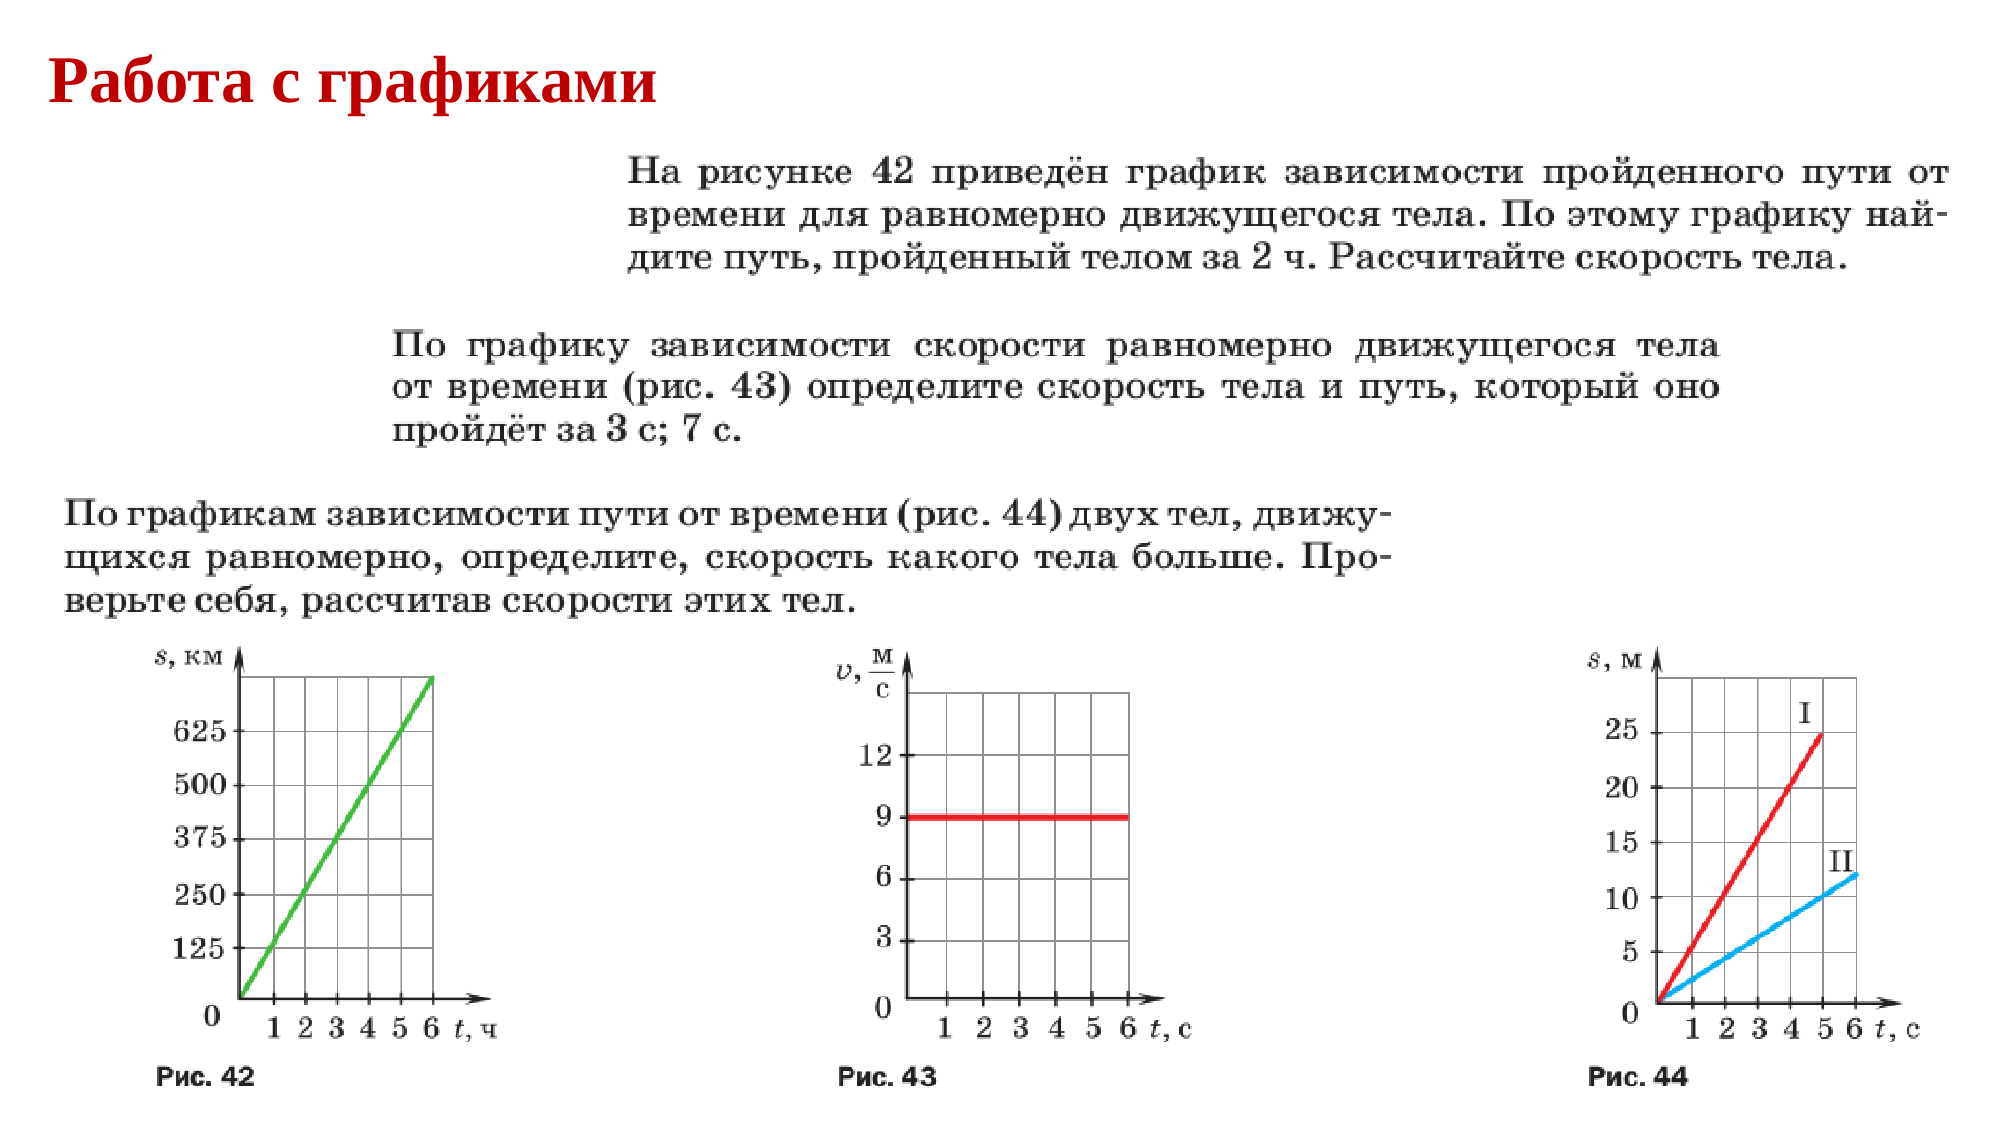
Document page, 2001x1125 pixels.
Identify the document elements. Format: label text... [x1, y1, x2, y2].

picture [53, 484, 1401, 1102]
picture [382, 314, 1730, 458]
picture [1569, 623, 1930, 1102]
text_box Работа с графиками [33, 28, 1962, 124]
picture [614, 144, 1962, 287]
